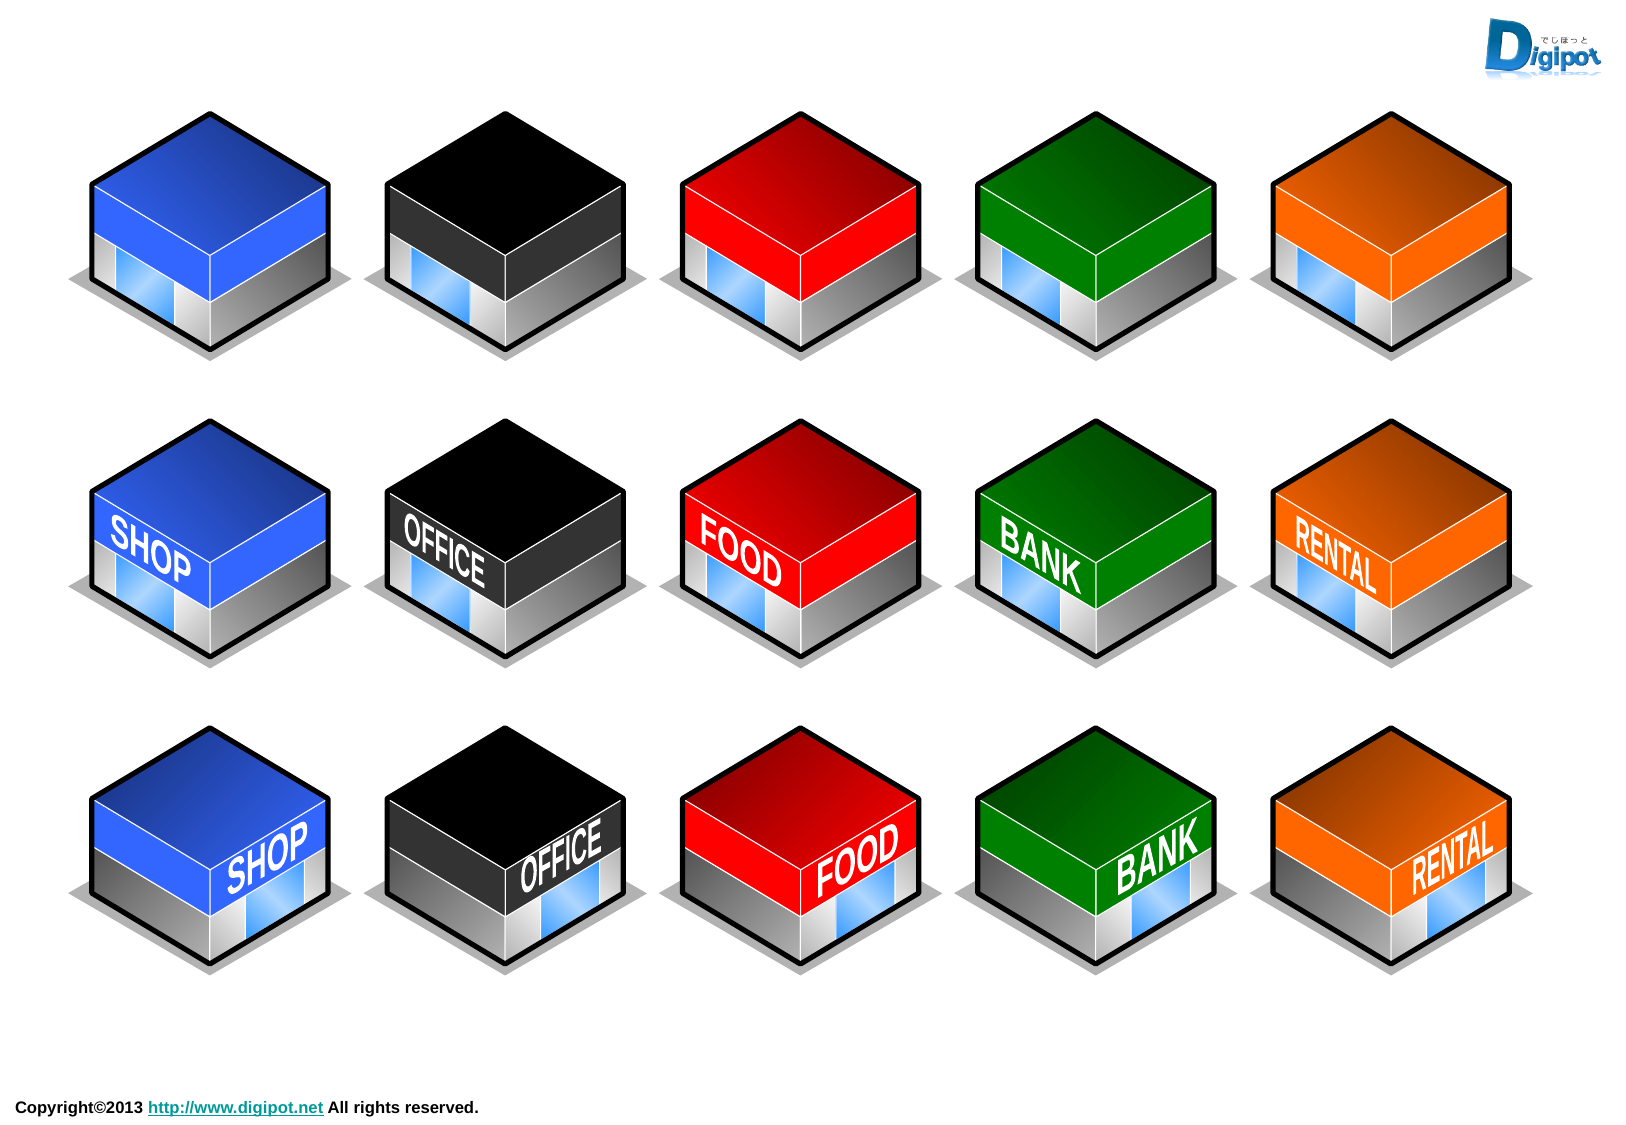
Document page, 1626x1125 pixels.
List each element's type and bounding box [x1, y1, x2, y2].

text_box [67, 420, 353, 669]
text_box [953, 112, 1239, 362]
text_box [658, 727, 943, 976]
text_box [953, 727, 1239, 976]
text_box [67, 727, 353, 976]
text_box [362, 727, 648, 976]
text_box [362, 420, 648, 669]
text_box [362, 112, 648, 362]
picture [1485, 18, 1602, 82]
text_box [658, 420, 943, 669]
text_box [1248, 727, 1534, 976]
text_box [67, 112, 353, 362]
text_box [953, 420, 1239, 669]
text_box [658, 112, 943, 362]
text_box [1248, 112, 1534, 362]
text_box [1248, 420, 1534, 669]
